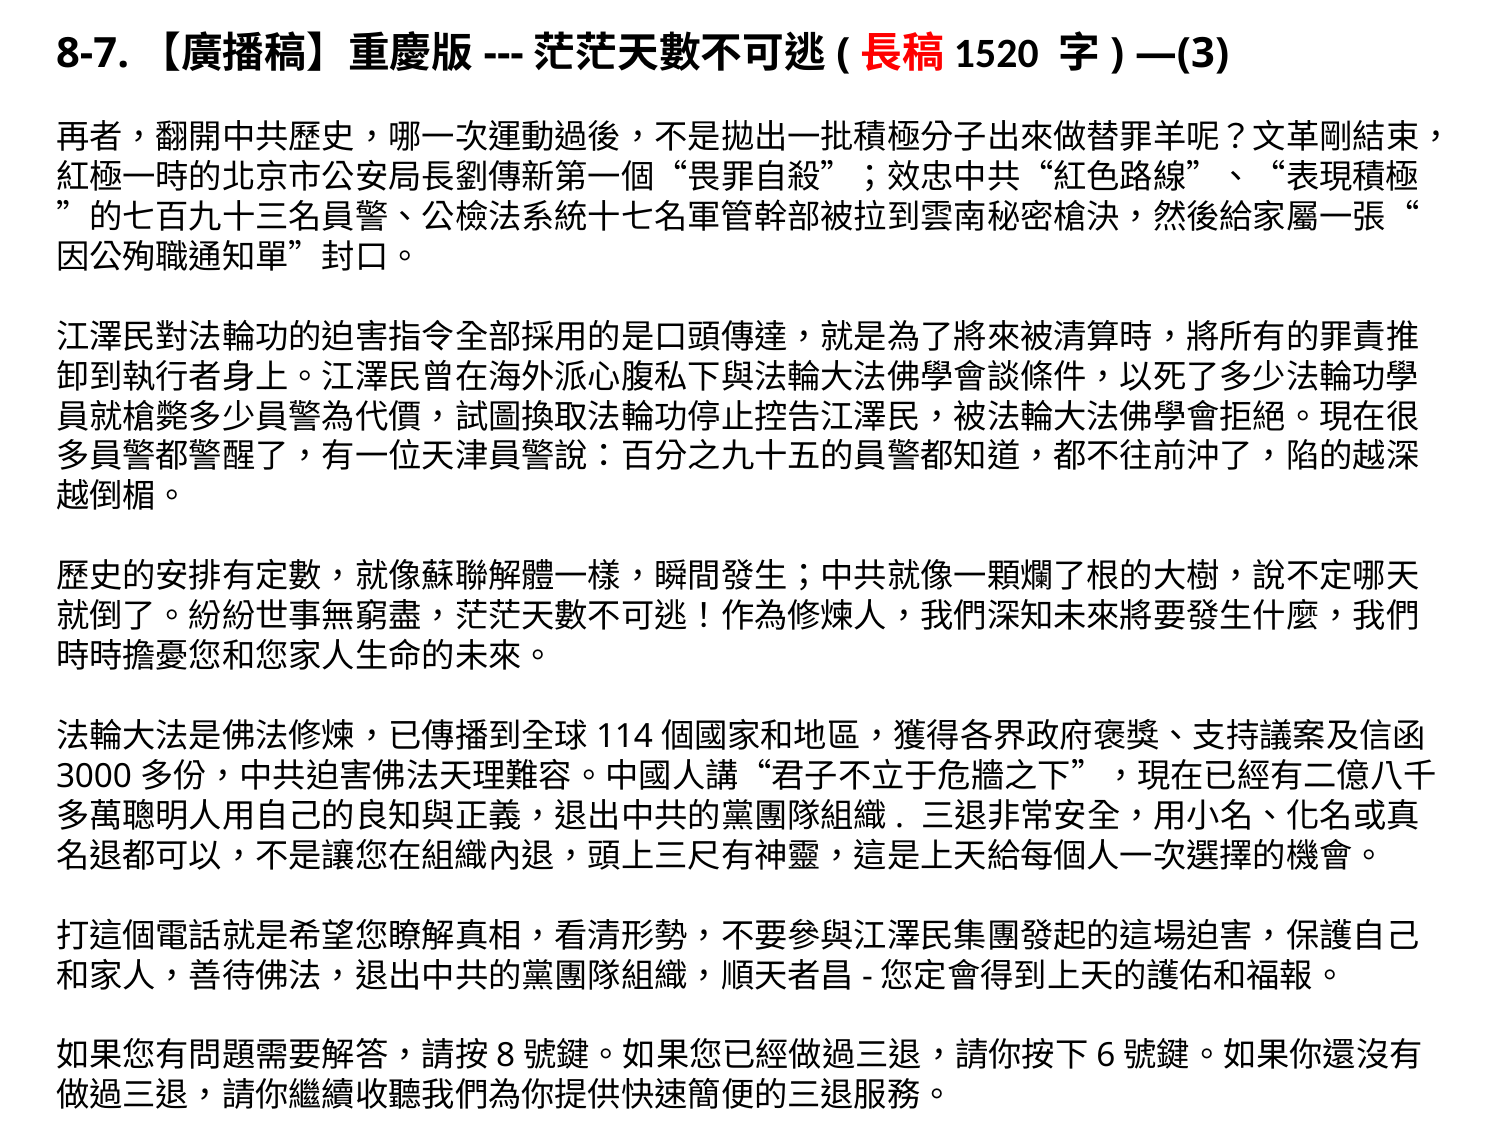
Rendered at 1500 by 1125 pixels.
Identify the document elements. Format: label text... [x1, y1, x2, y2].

text_box 8-7.【廣播稿】重慶版---茫茫天數不可逃(長稿1520 字) —(3) 再者，翻開中共歷史，哪一次運動過後，不是拋出一批積極分子出來做替罪羊呢？文革剛結束，紅極一時的北京市公安局長劉傳新第一個“畏罪自殺”；效忠中共“紅色路線”、“表現積極”的七百九十三名員警、公檢法系統十七名軍管幹部被拉到雲南秘密槍決，然後給家屬一張“因公殉職通知單”封口。 江澤民對法輪功的迫害指令全部採用的是口頭傳達，就是為了將來被清算時，將所有的罪責推卸到執行者身上。江澤民曾在海外派心腹私下與法輪大法佛學會談條件，以死了多少法輪功學員就槍斃多少員警為代價，試圖換取法輪功停止控告江澤民，被法輪大法佛學會拒絕。現在很多員警都警醒了，有一位天津員警說：百分之九十五的員警都知道，都不往前沖了，陷的越深越倒楣。 歷史的安排有定數，就像蘇聯解體一樣，瞬間發生；中共就像一顆爛了根的大樹，說不定哪天就倒了。紛紛世事無窮盡，茫茫天數不可逃！作為修煉人，我們深知未來將要發生什麼，我們時時擔憂您和您家人生命的未來。 法輪大法是佛法修煉，已傳播到全球114個國家和地區，獲得各界政府褒獎、支持議案及信函3000多份，中共迫害佛法天理難容。中國人講“君子不立于危牆之下”，現在已經有二億八千多萬聰明人用自己的良知與正義，退出中共的黨團隊組織. 三退非常安全，用小名、化名或真名退都可以，不是讓您在組織內退，頭上三尺有神靈，這是上天給每個人一次選擇的機會。 打這個電話就是希望您瞭解真相，看清形勢，不要參與江澤民集團發起的這場迫害，保護自己和家人，善待佛法，退出中共的黨團隊組織，順天者昌-您定會得到上天的護佑和福報。 如果您有問題需要解答，請按8號鍵。如果您已經做過三退，請你按下6號鍵。如果你還沒有做過三退，請你繼續收聽我們為你提供快速簡便的三退服務。 [41, 18, 1459, 1121]
